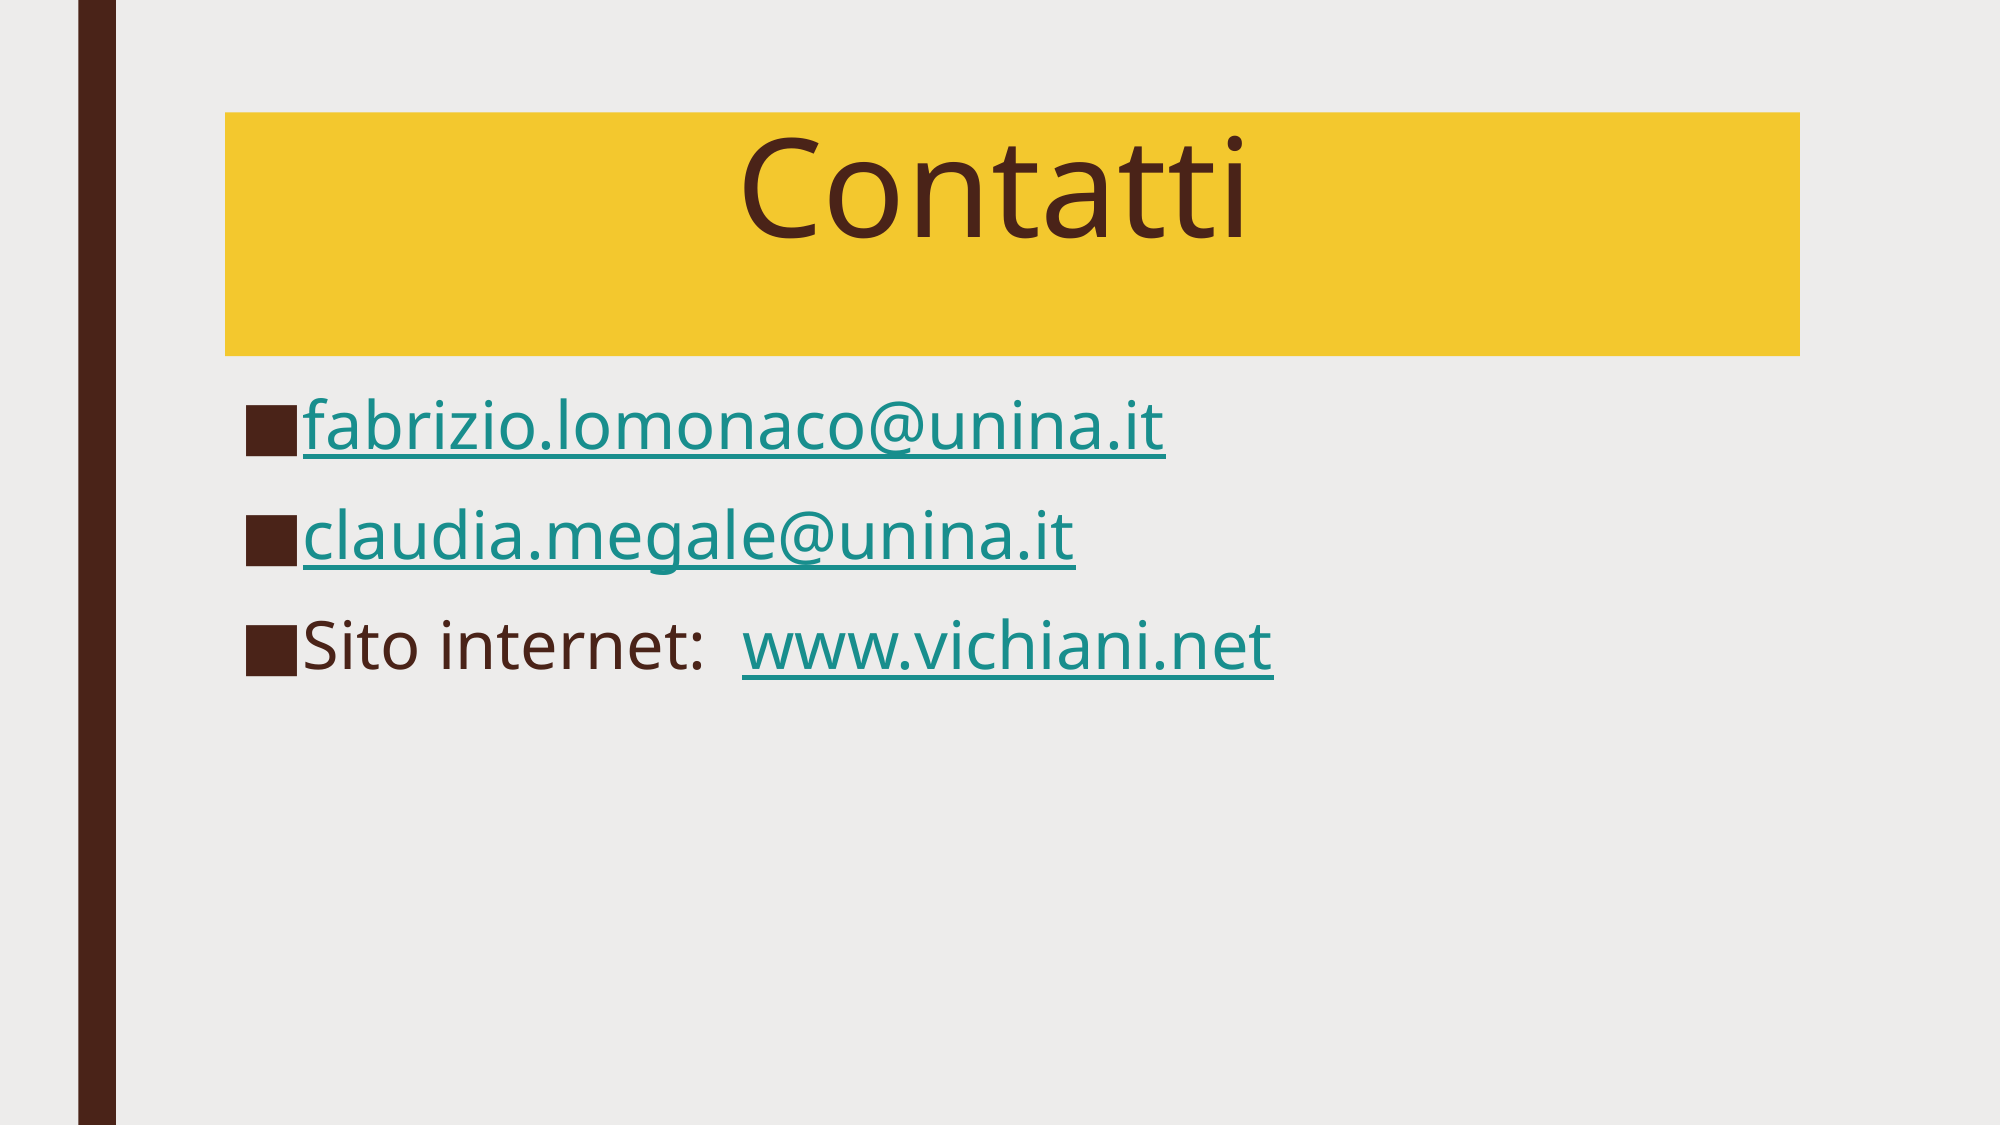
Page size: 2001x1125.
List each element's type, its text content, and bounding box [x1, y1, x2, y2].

list fabrizio.lomonaco@unina.it claudia.megale@unina.it Sito internet: www.vichiani.net [225, 375, 1800, 963]
title Contatti [225, 112, 1800, 357]
